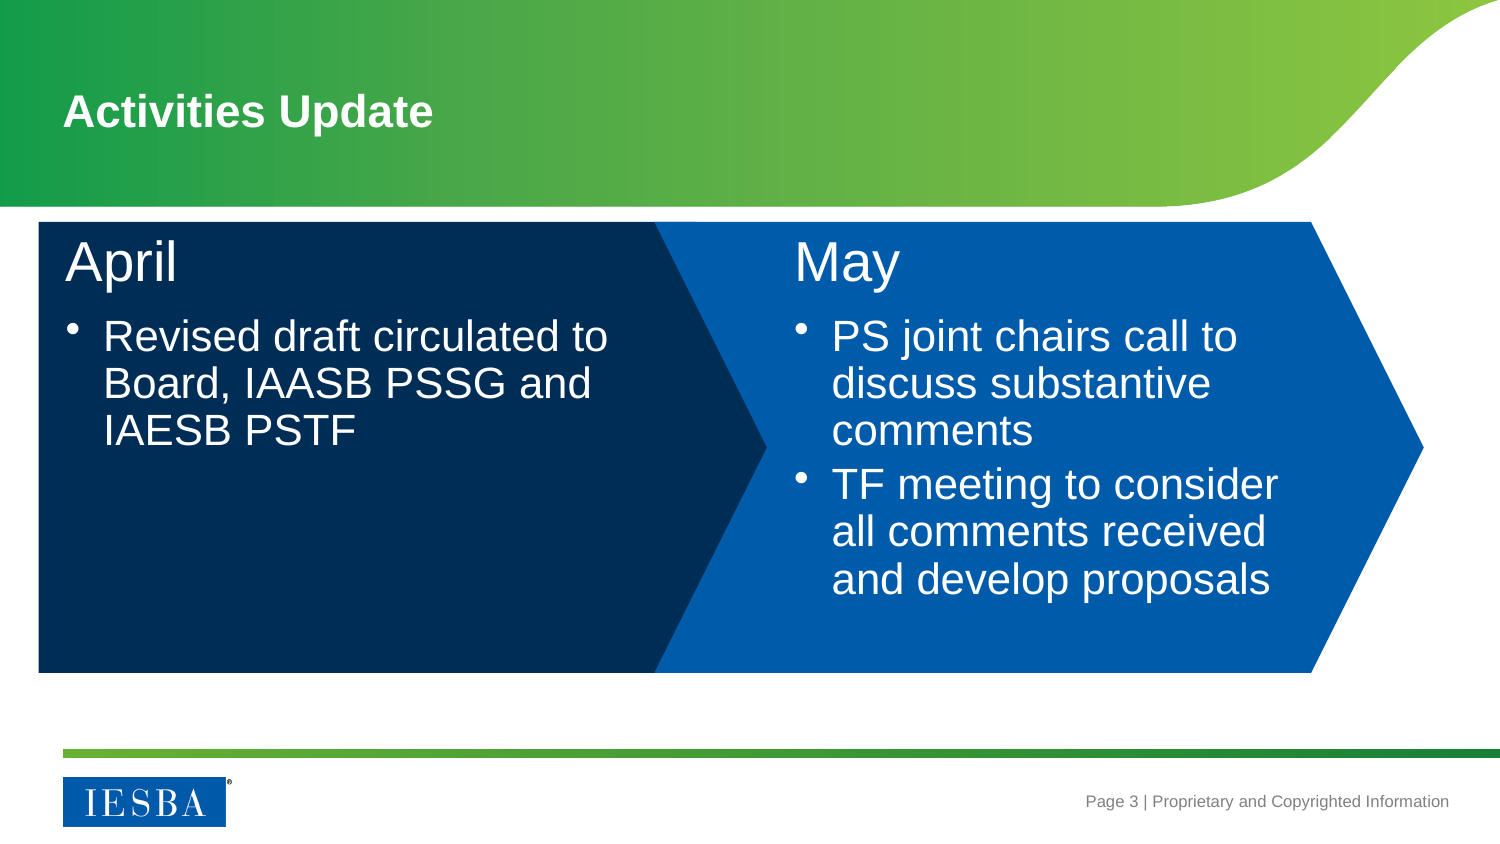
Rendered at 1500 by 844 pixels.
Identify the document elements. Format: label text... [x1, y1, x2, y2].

title Activities Update [62, 46, 1300, 172]
picture [0, 0, 1500, 207]
picture [63, 777, 232, 827]
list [37, 221, 1426, 674]
